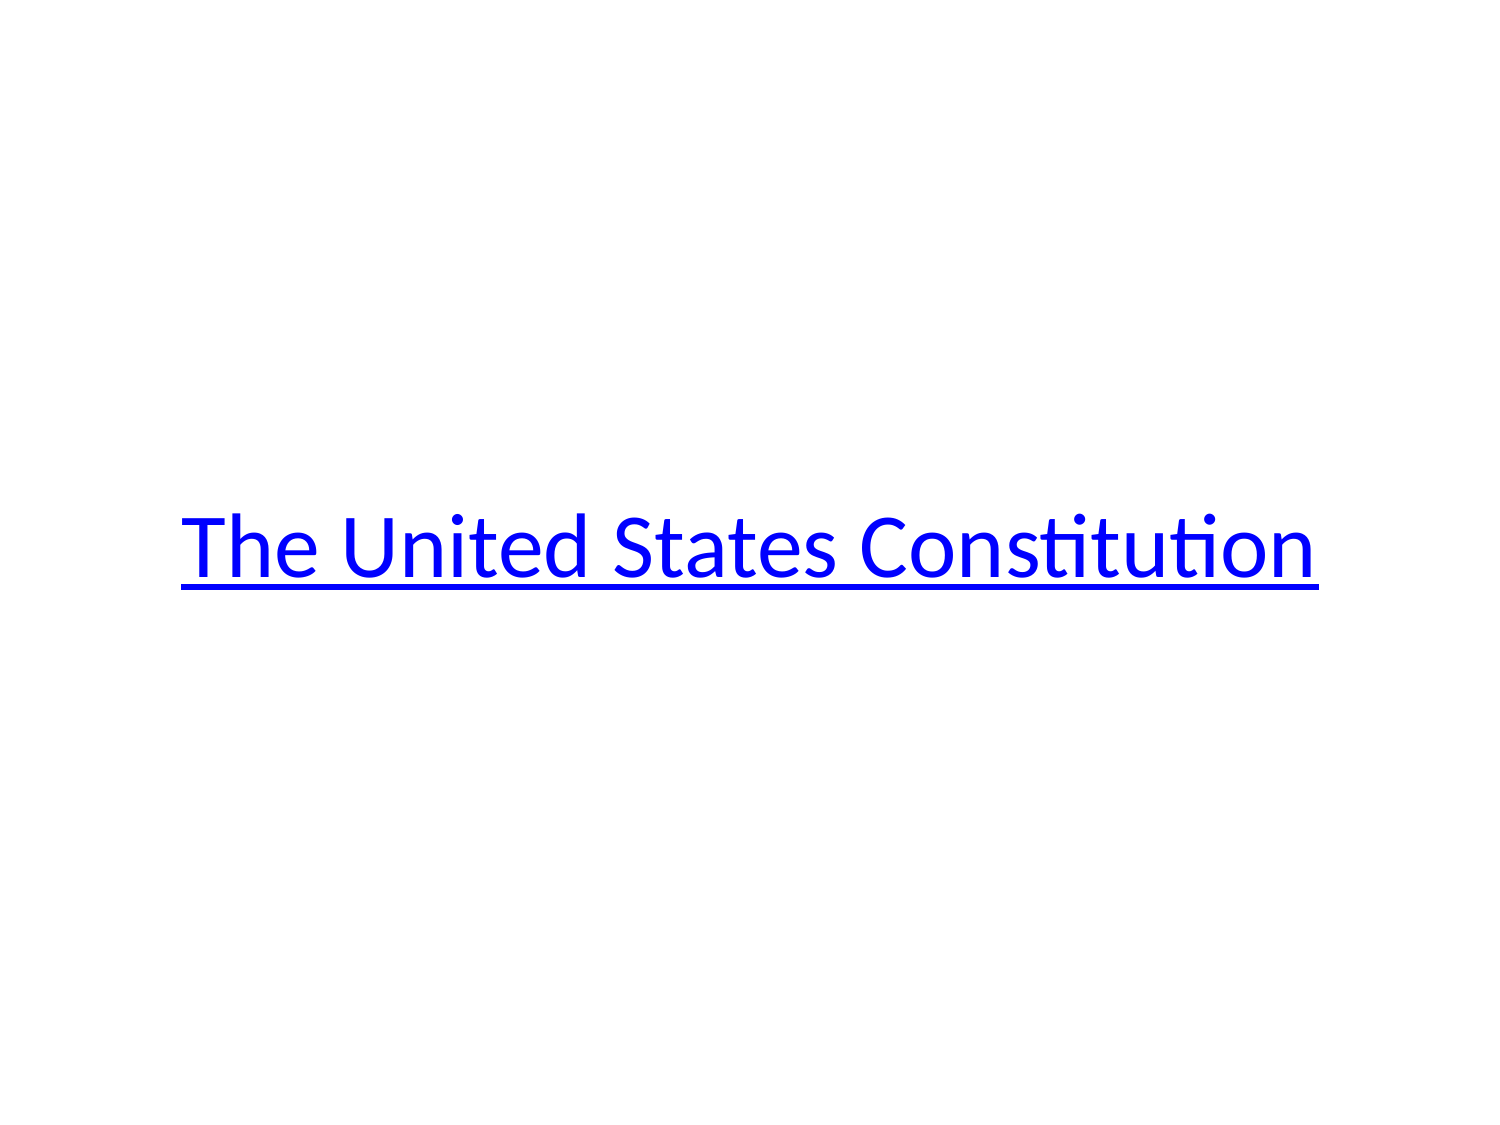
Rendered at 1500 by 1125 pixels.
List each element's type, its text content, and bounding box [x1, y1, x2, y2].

title The United States Constitution [75, 45, 1425, 1038]
